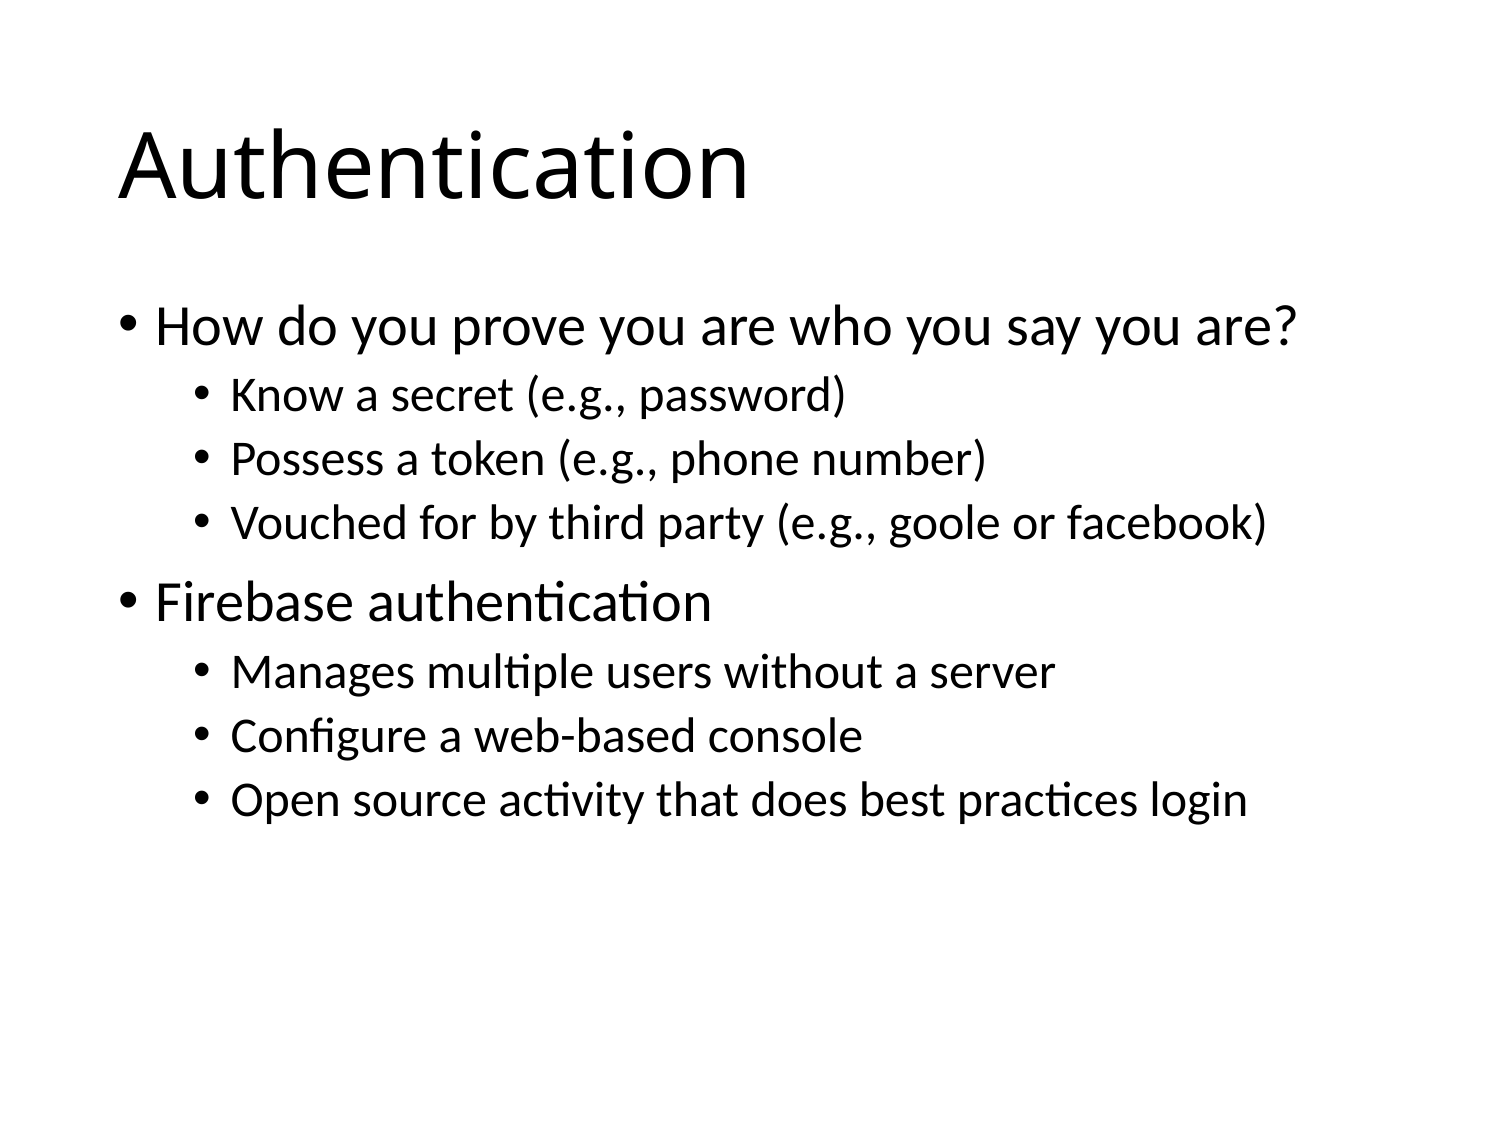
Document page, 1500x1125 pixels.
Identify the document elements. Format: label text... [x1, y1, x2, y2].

title Authentication [103, 59, 1397, 278]
list How do you prove you are who you say you are? Know a secret (e.g., password) Possess a token (e.g., phone number) Vouched for by third party (e.g., goole or facebook) Firebase authentication Manages multiple users without a server Configure a web-based console Open source activity that does best practices login [103, 287, 1397, 1014]
